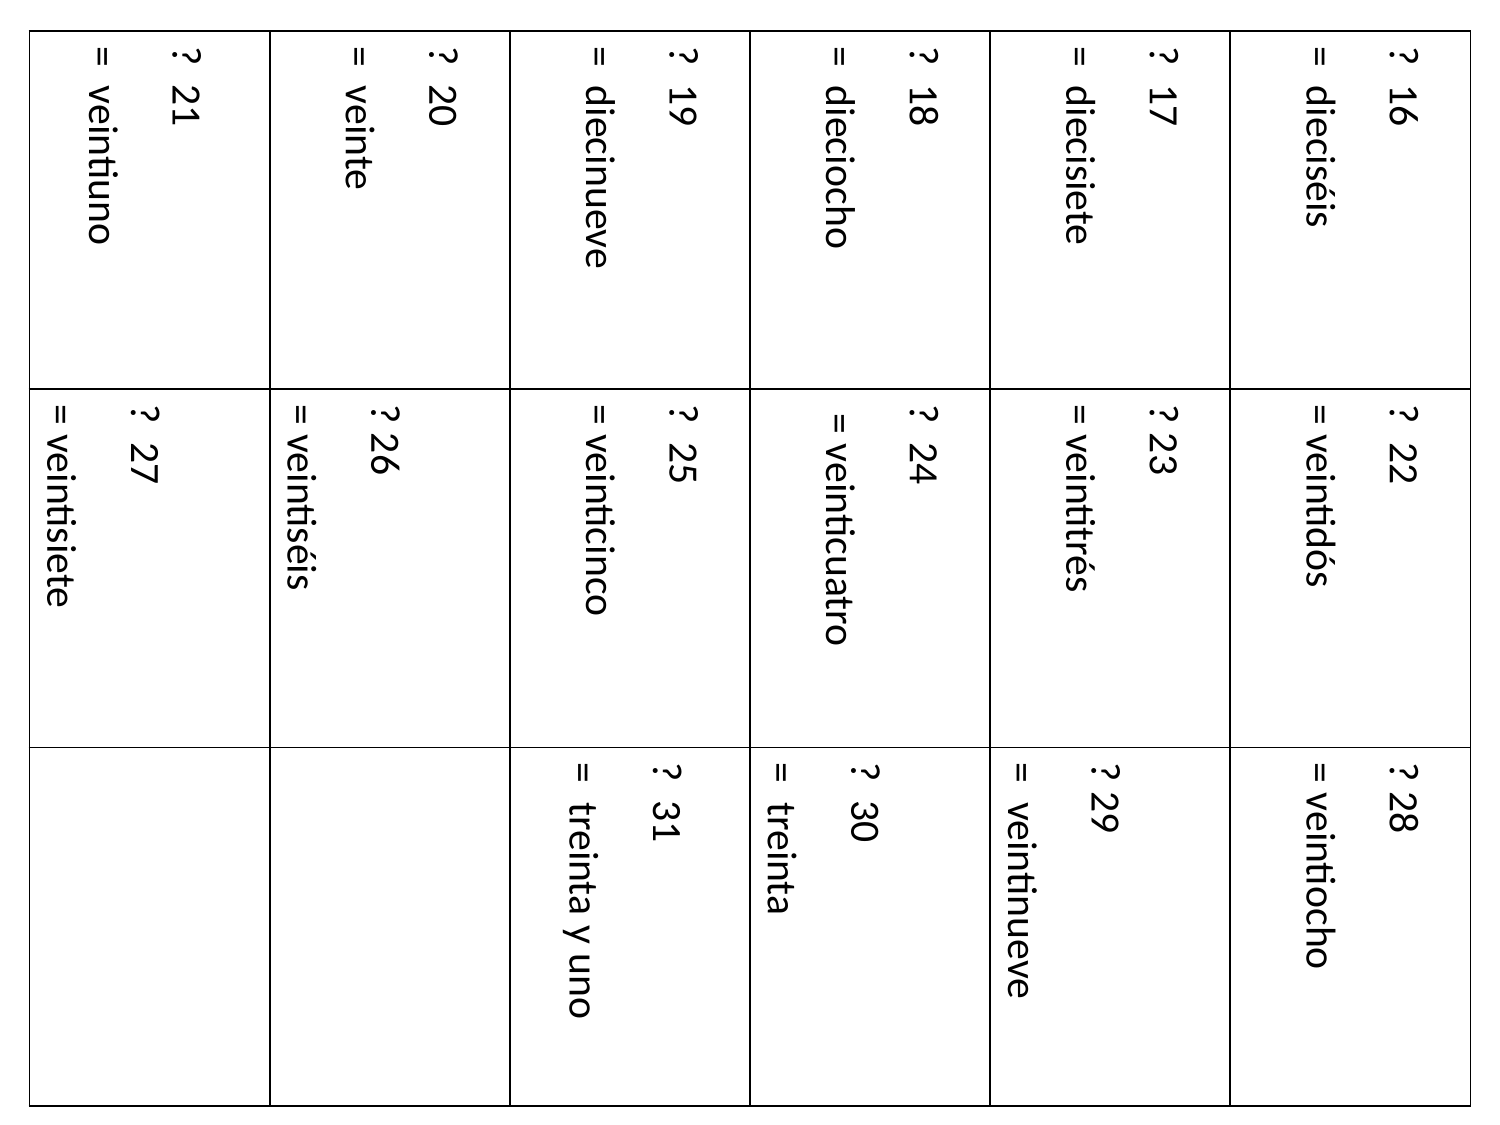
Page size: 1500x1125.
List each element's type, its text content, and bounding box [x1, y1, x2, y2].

table_cell ? 23 = veintitrés [991, 390, 1229, 747]
table_header ? 21 = veintiuno [30, 32, 269, 388]
table_header ? 16 = dieciséis [1231, 32, 1470, 388]
table_cell [30, 748, 269, 1105]
table_header ? 17 = diecisiete [991, 32, 1229, 388]
table_cell ? 30 = treinta [751, 748, 989, 1105]
table_cell ? 28 = veintiocho [1231, 748, 1470, 1105]
table_cell ? 27 = veintisiete [30, 390, 269, 747]
table_header ? 19 = diecinueve [511, 32, 749, 388]
table_cell ? 26 = veintiséis [271, 390, 509, 747]
table_cell ? 24 = veinticuatro [751, 390, 989, 747]
table_cell [271, 748, 509, 1105]
table_cell ? 22 = veintidós [1231, 390, 1470, 747]
table_header ? 18 = dieciocho [751, 32, 989, 388]
table_cell ? 31 = treinta y uno [511, 748, 749, 1105]
table_header ? 20 = veinte [271, 32, 509, 388]
table_cell ? 29 = veintinueve [991, 748, 1229, 1105]
table_cell ? 25 = veinticinco [511, 390, 749, 747]
